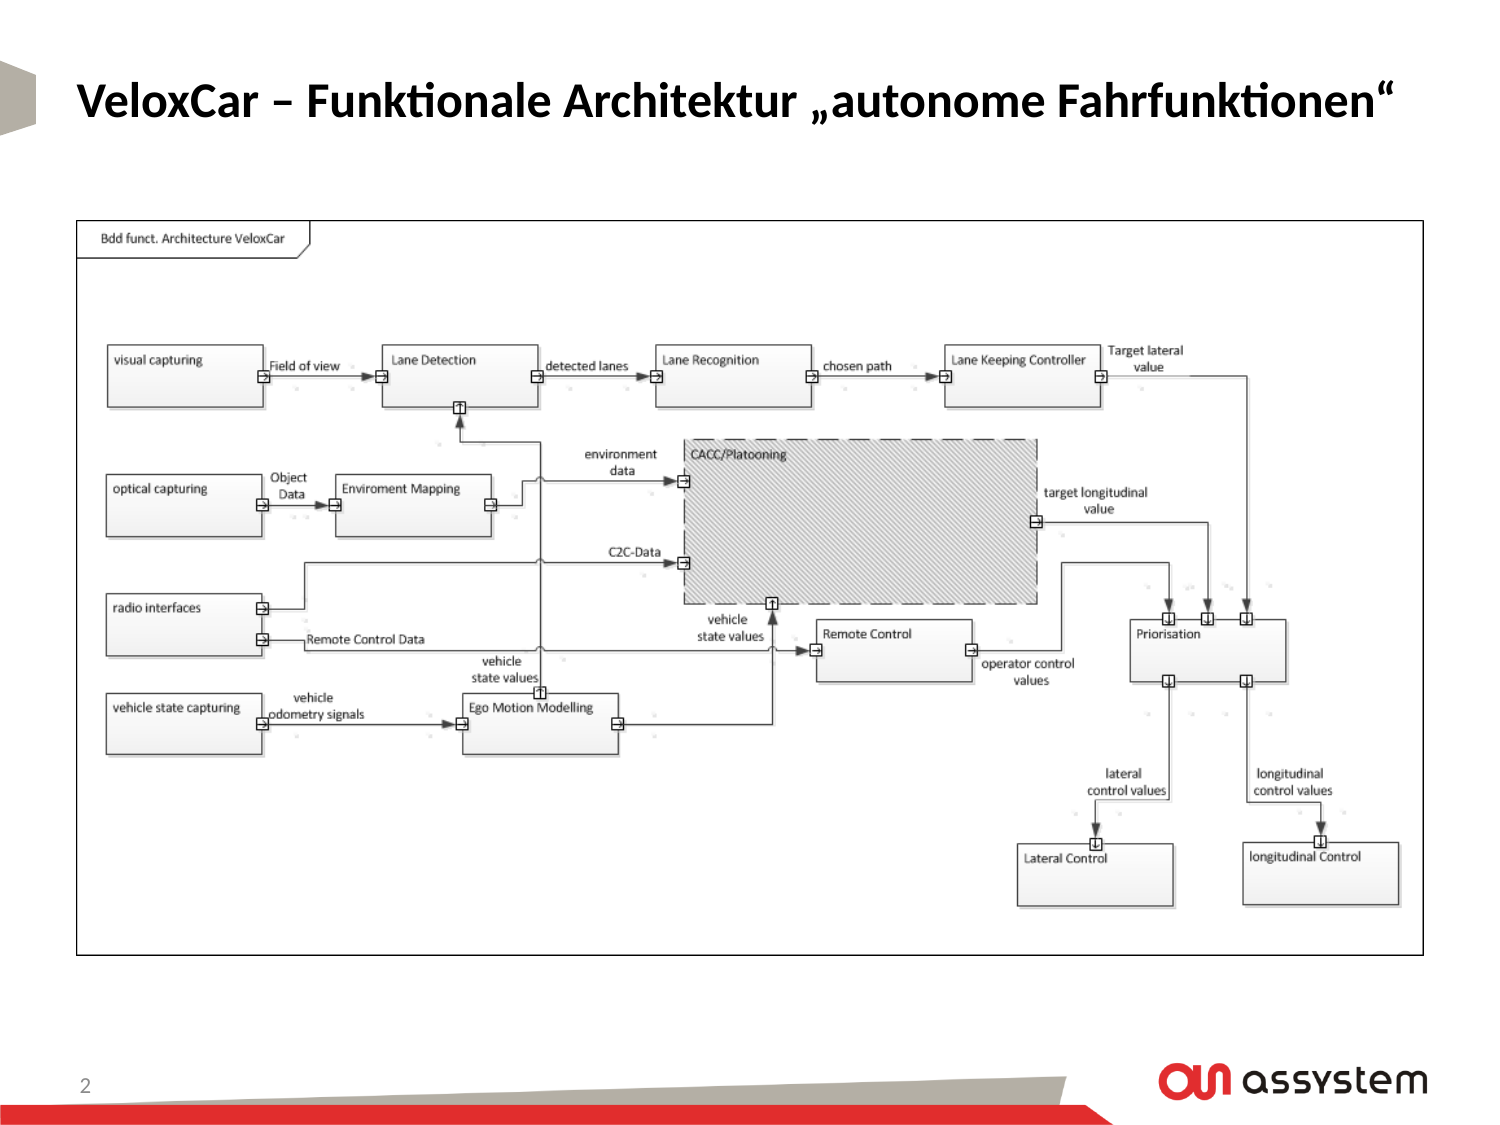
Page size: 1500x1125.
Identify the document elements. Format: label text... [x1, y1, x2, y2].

title VeloxCar – Funktionale Architektur „autonome Fahrfunktionen“ [76, 66, 1424, 136]
slide_number 2 [64, 1045, 402, 1106]
picture [1149, 1035, 1463, 1125]
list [76, 220, 1424, 957]
picture [0, 1035, 1125, 1125]
